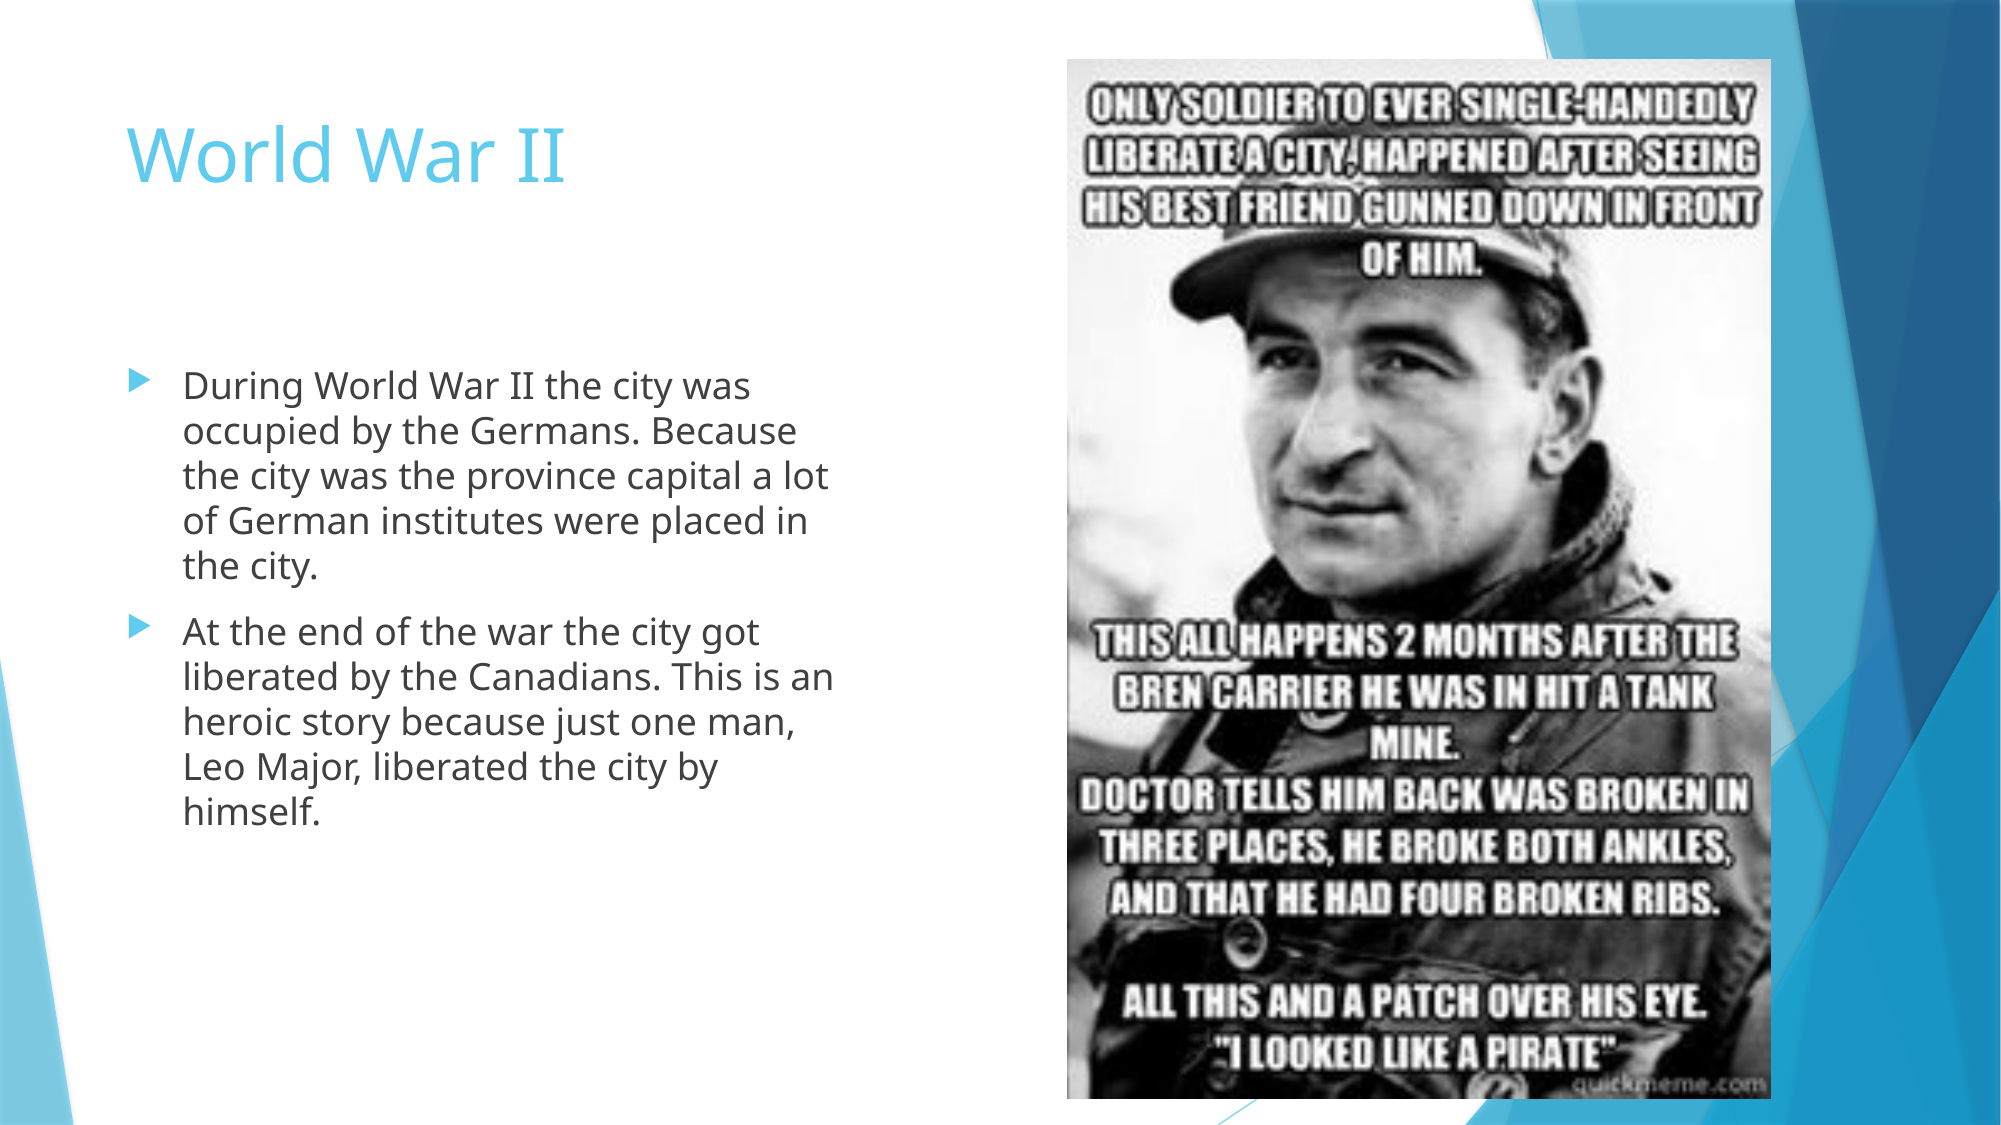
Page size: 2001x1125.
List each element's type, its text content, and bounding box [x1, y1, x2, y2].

title World War II [111, 99, 1061, 317]
picture [1066, 59, 1771, 1099]
list During World War II the city was occupied by the Germans. Because the city was the province capital a lot of German institutes were placed in the city. At the end of the war the city got liberated by the Canadians. This is an heroic story because just one man, Leo Major, liberated the city by himself. [111, 354, 858, 992]
